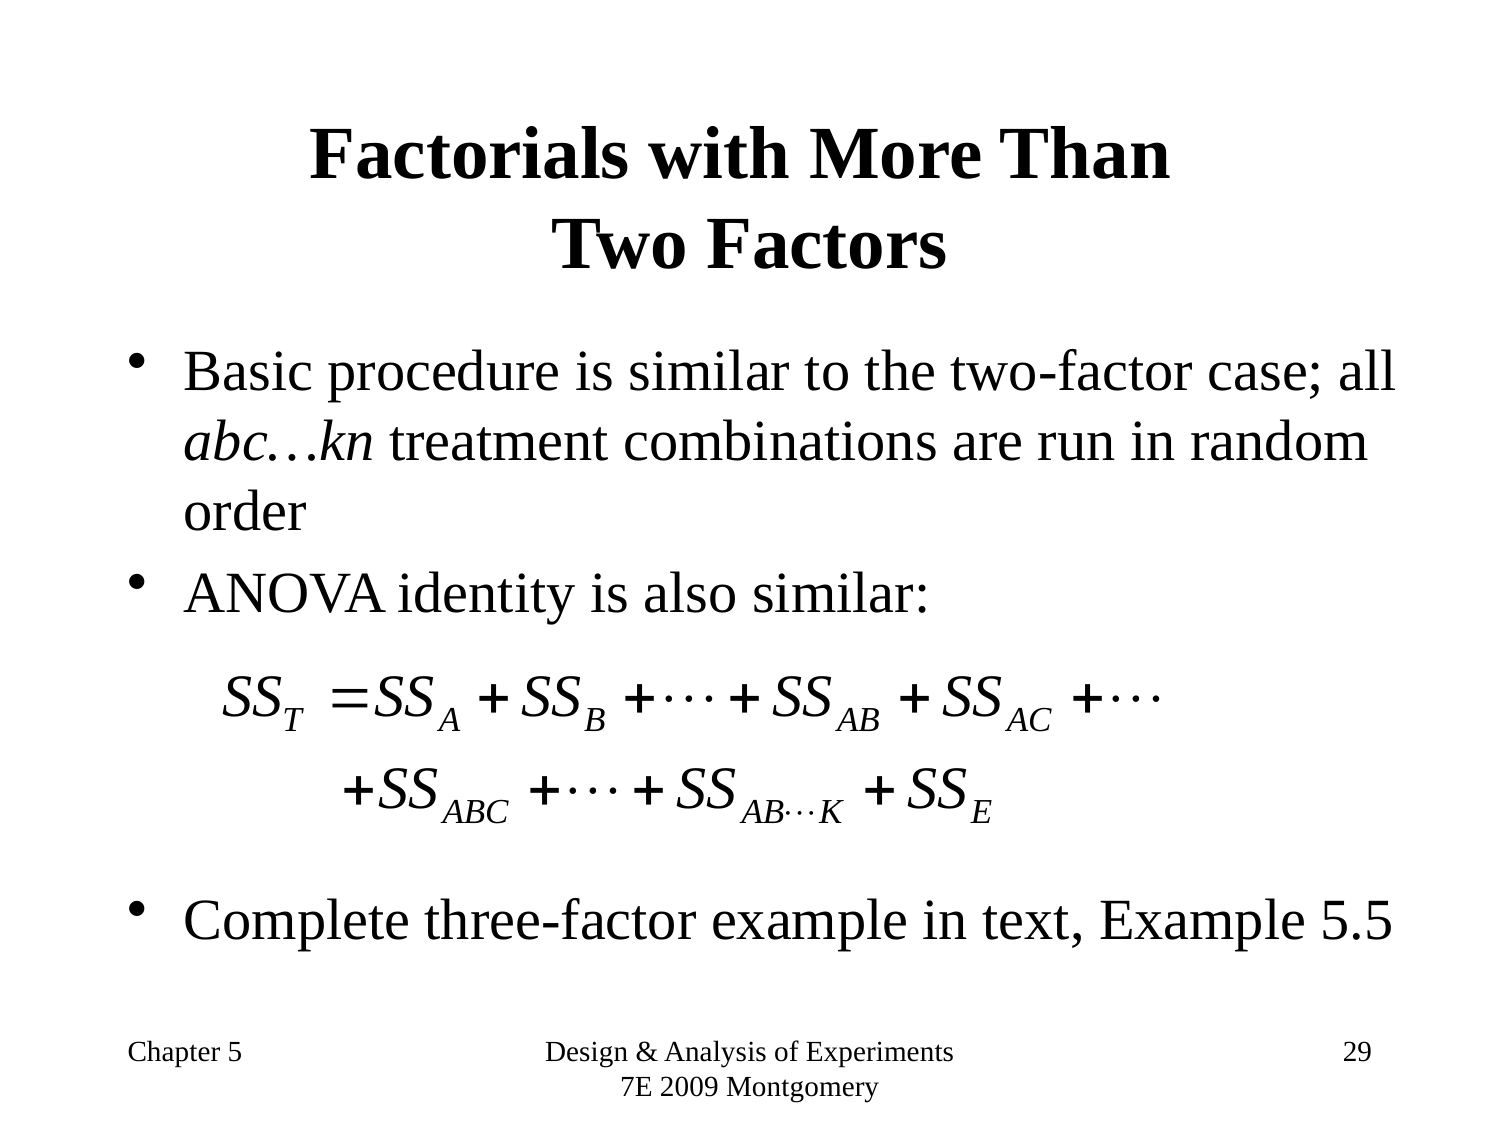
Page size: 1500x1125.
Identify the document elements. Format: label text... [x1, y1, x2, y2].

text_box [212, 656, 1176, 838]
slide_number 29 [1074, 1024, 1388, 1101]
slide_number Chapter 5 [112, 1024, 426, 1101]
list Basic procedure is similar to the two-factor case; all abc…kn treatment combinations are run in random order ANOVA identity is also similar: Complete three-factor example in text, Example 5.5 [112, 324, 1438, 1001]
footer Design & Analysis of Experiments 7E 2009 Montgomery [512, 1024, 988, 1101]
title Factorials with More Than Two Factors [112, 99, 1388, 288]
